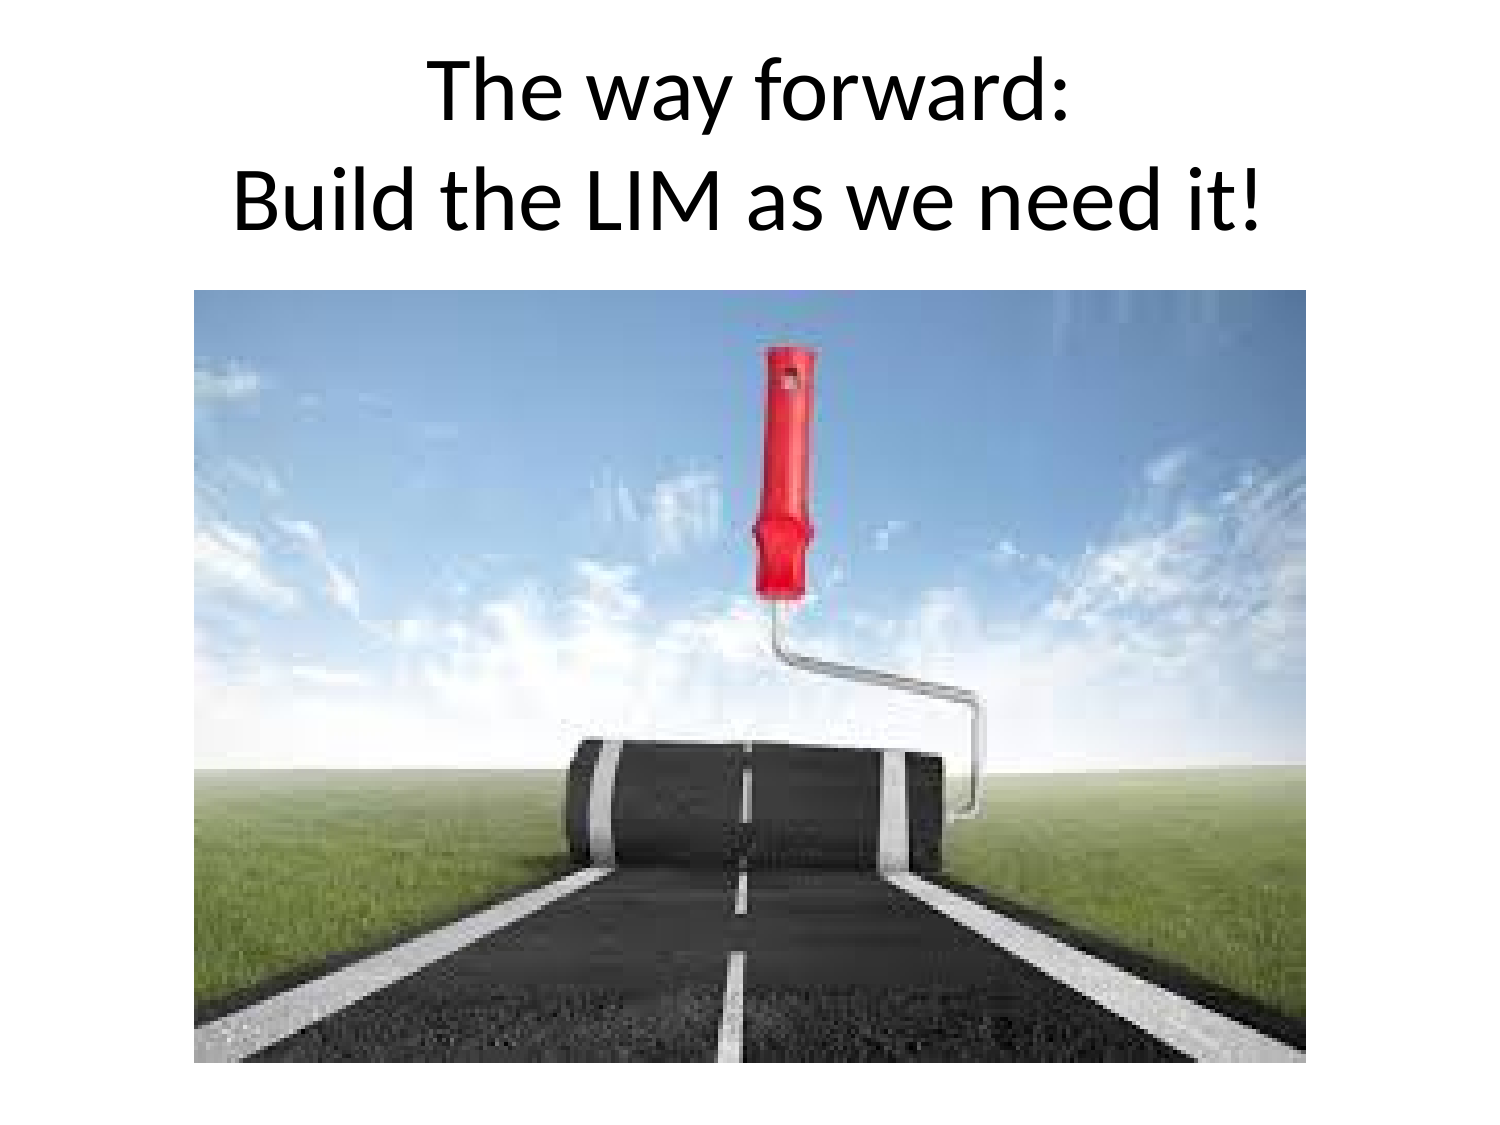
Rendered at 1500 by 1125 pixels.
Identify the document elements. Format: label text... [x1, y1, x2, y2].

picture [194, 290, 1306, 1063]
title The way forward: Build the LIM as we need it! [74, 44, 1426, 233]
